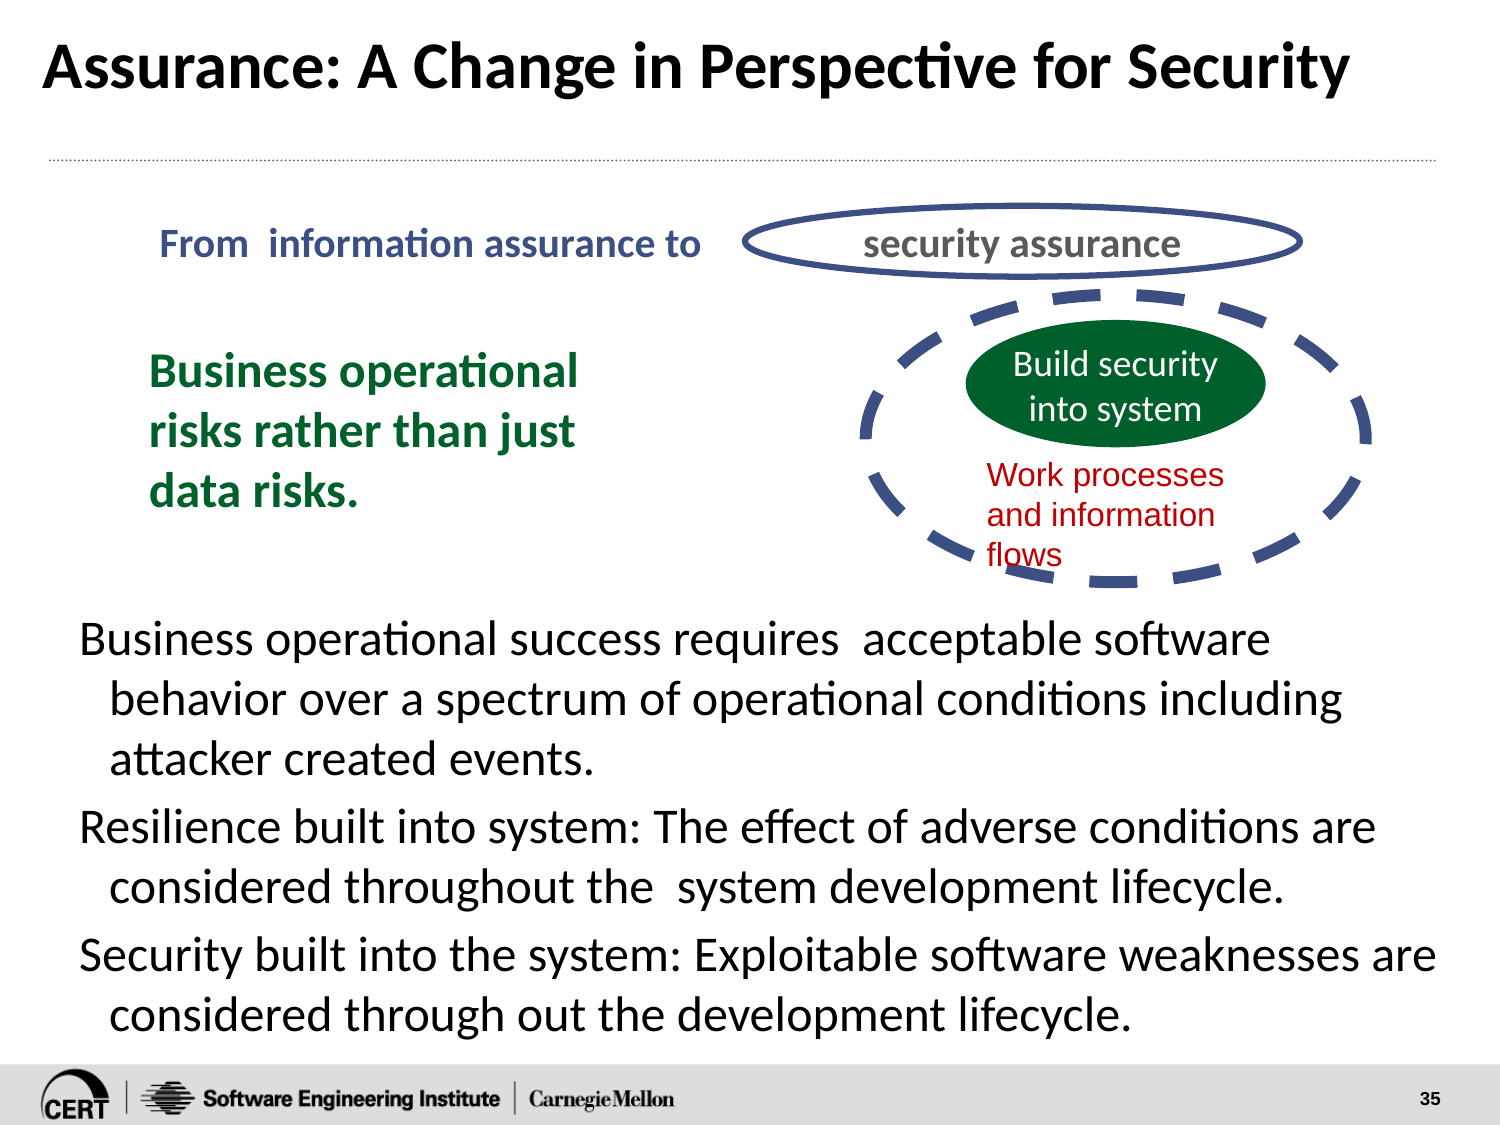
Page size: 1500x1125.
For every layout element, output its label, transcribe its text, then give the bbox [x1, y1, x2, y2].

text_box [865, 294, 1366, 556]
text_box Business operational risks rather than just data risks. [134, 329, 675, 525]
text_box Work processes and information flows [971, 445, 1260, 581]
text_box Resilience built into system: The effect of adverse conditions are considered throughout the system development lifecycle. [49, 786, 1470, 913]
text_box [144, 205, 1301, 277]
title Assurance: A Change in Perspective for Security [42, 37, 1434, 155]
text_box Security built into the system: Exploitable software weaknesses are considered through out the development lifecycle. [49, 913, 1470, 1049]
picture [24, 1065, 688, 1125]
text_box Business operational success requires acceptable software behavior over a spectrum of operational conditions including attacker created events. [49, 598, 1470, 786]
